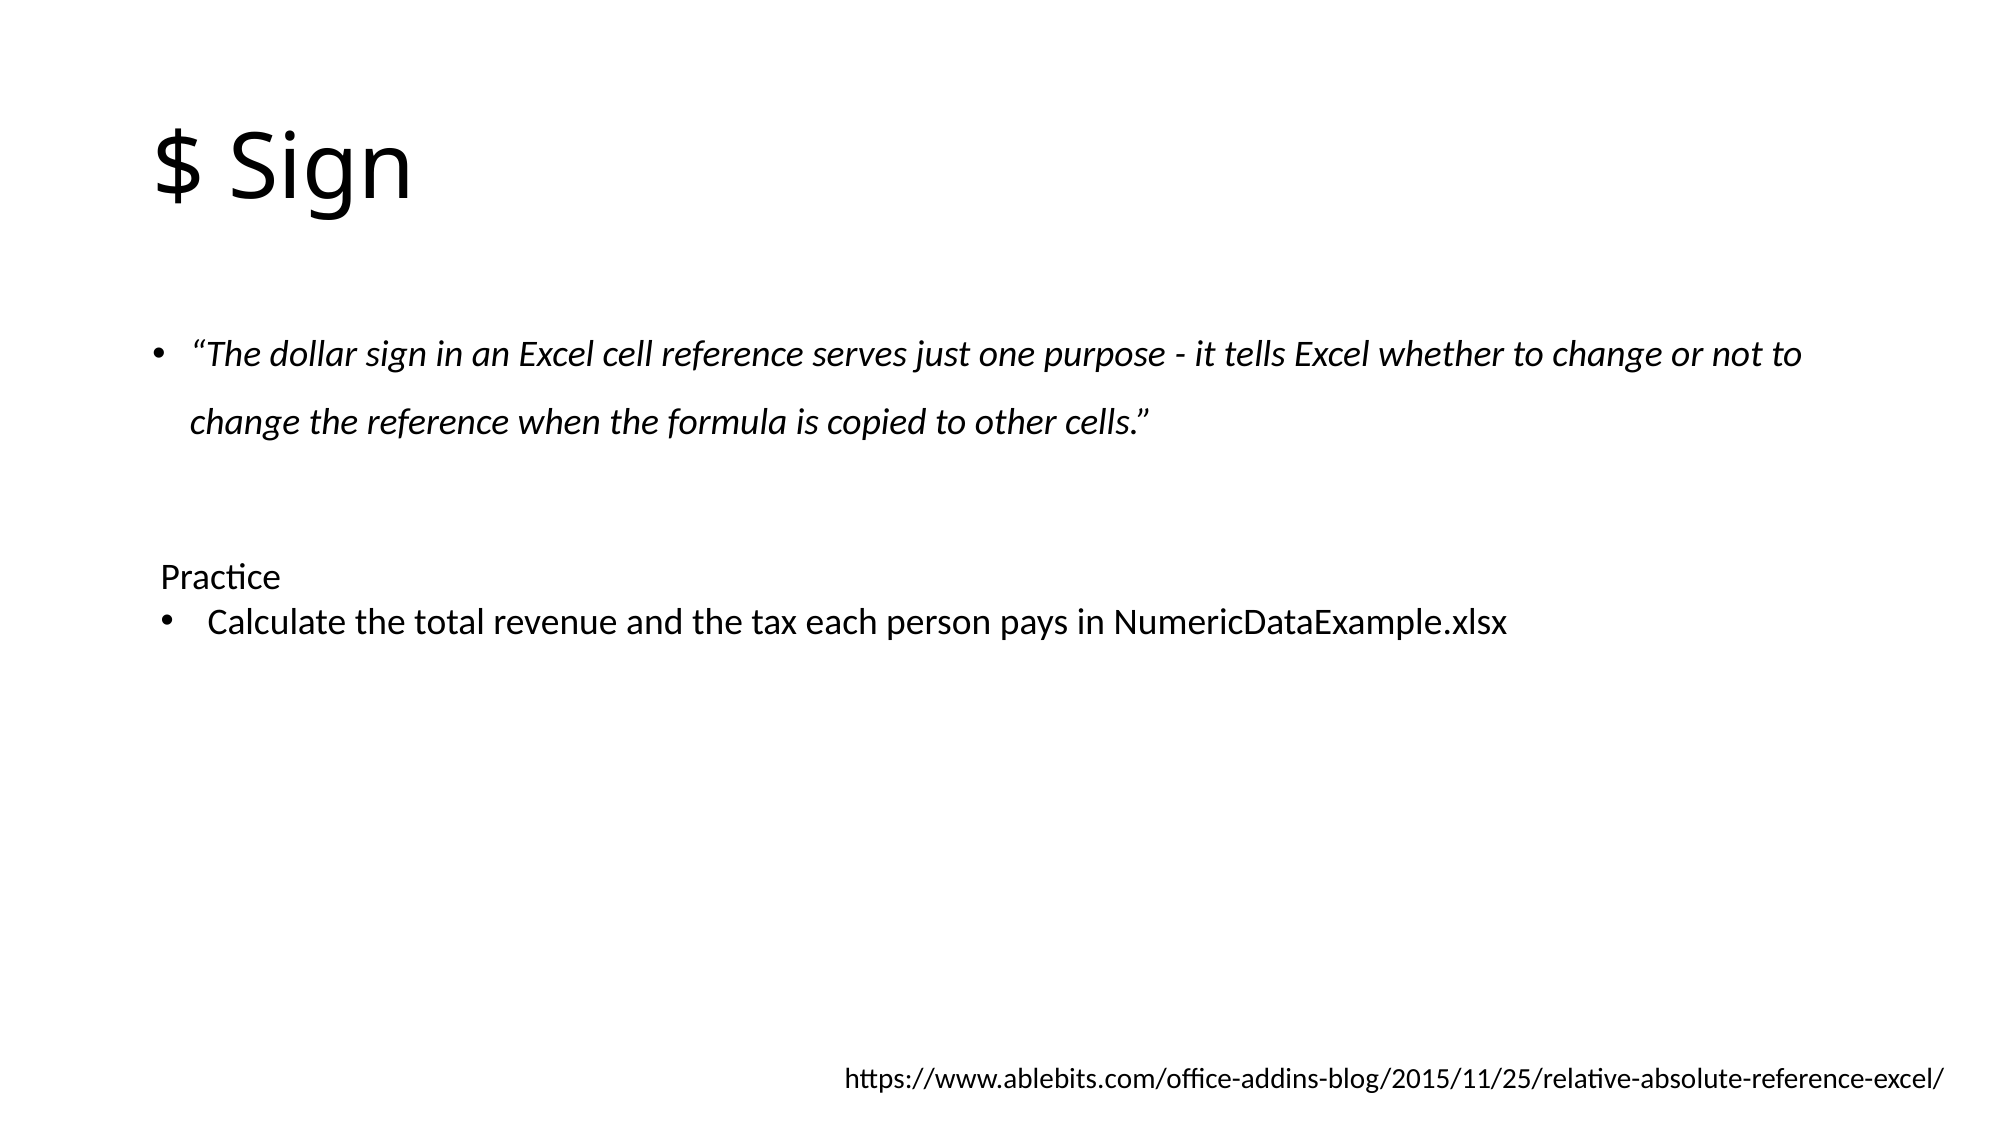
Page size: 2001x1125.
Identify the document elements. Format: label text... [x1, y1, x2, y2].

text_box https://www.ablebits.com/office-addins-blog/2015/11/25/relative-absolute-reference-excel/ [829, 1052, 1960, 1125]
text_box Practice Calculate the total revenue and the tax each person pays in NumericDataExample.xlsx [145, 544, 1524, 650]
title $ Sign [137, 59, 1863, 278]
list “The dollar sign in an Excel cell reference serves just one purpose - it tells Excel whether to change or not to change the reference when the formula is copied to other cells.” [137, 299, 1863, 500]
